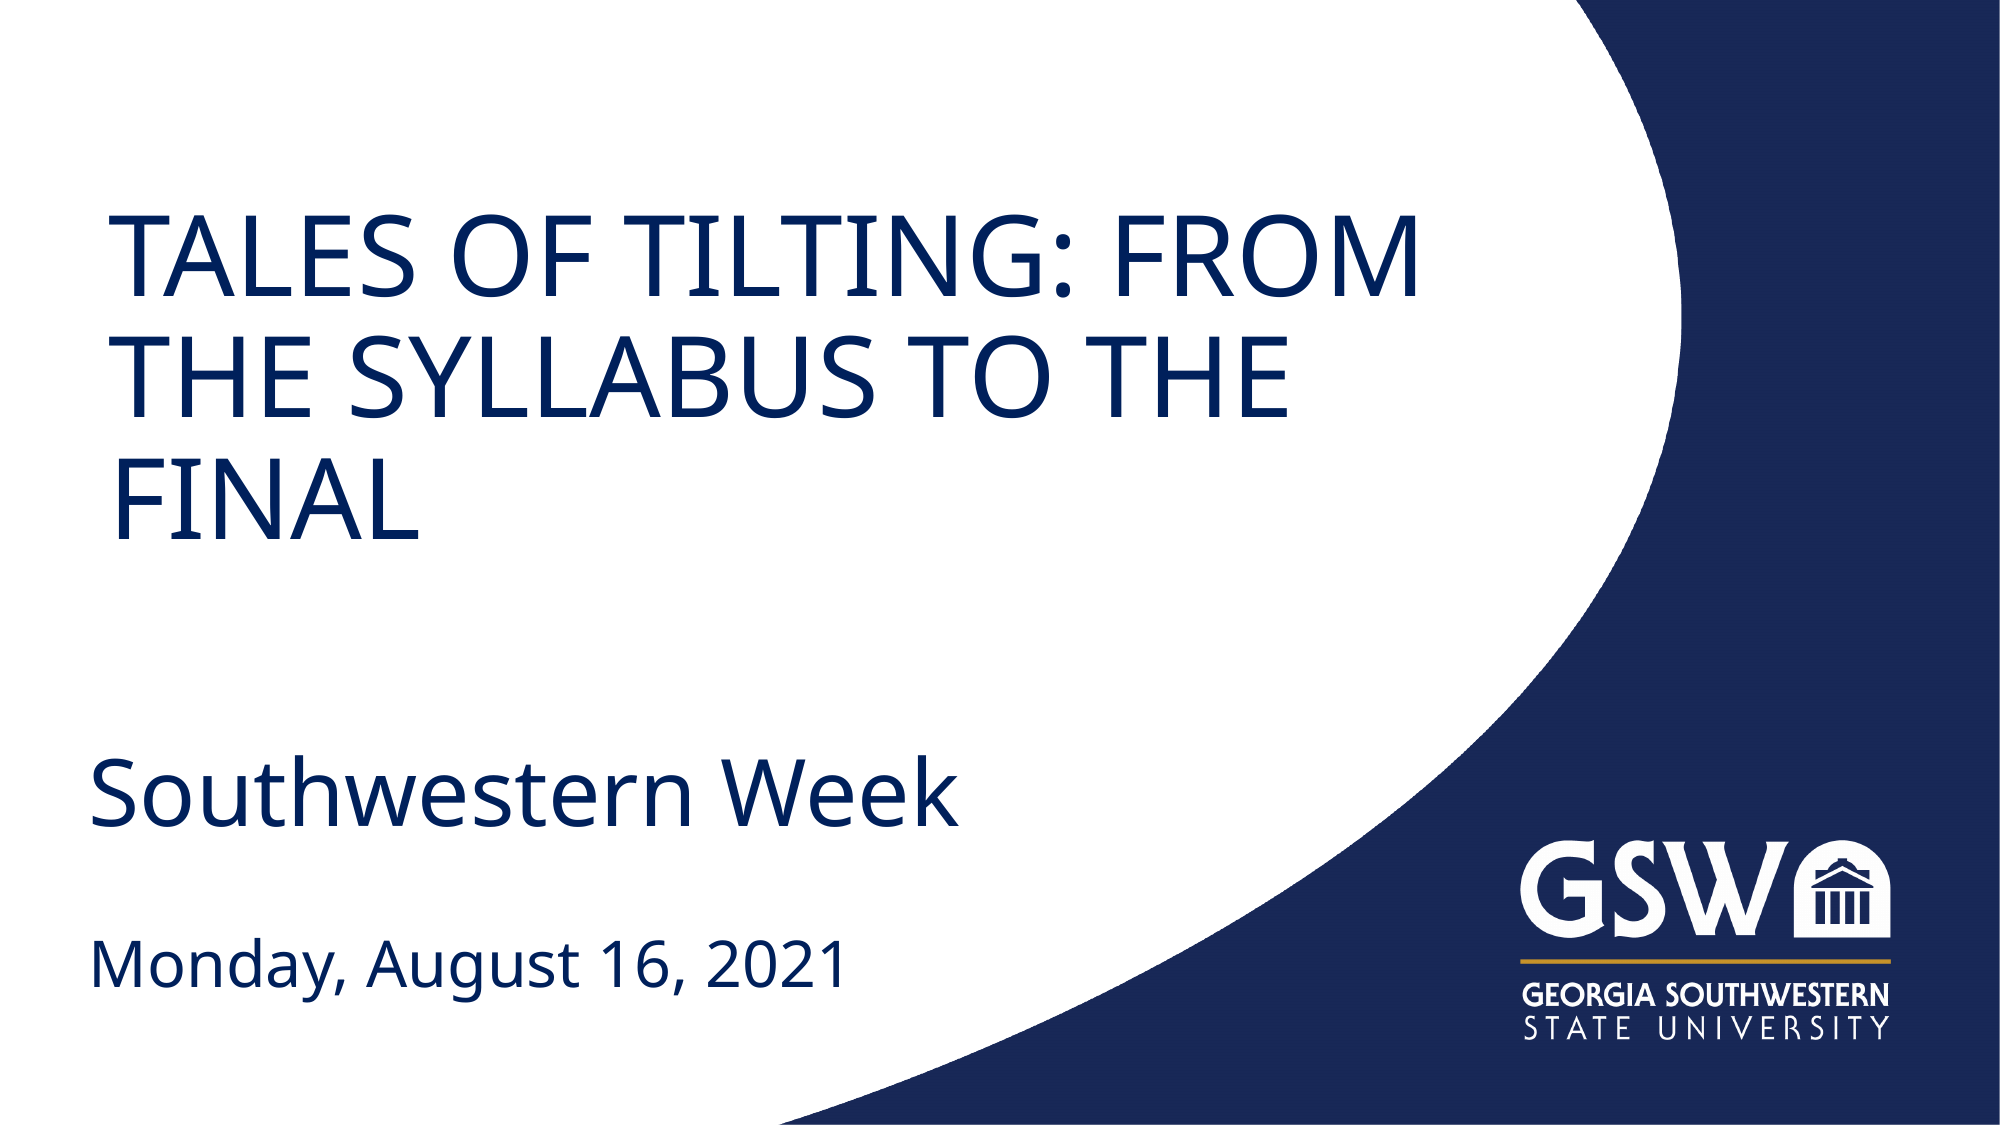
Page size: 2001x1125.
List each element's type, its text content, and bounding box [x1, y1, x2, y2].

subtitle Southwestern Week Monday, August 16, 2021 [73, 738, 1574, 1011]
title TALES OF TILTING: FROM THE SYLLABUS TO THE FINAL [94, 179, 1554, 572]
picture [778, 0, 2000, 1125]
